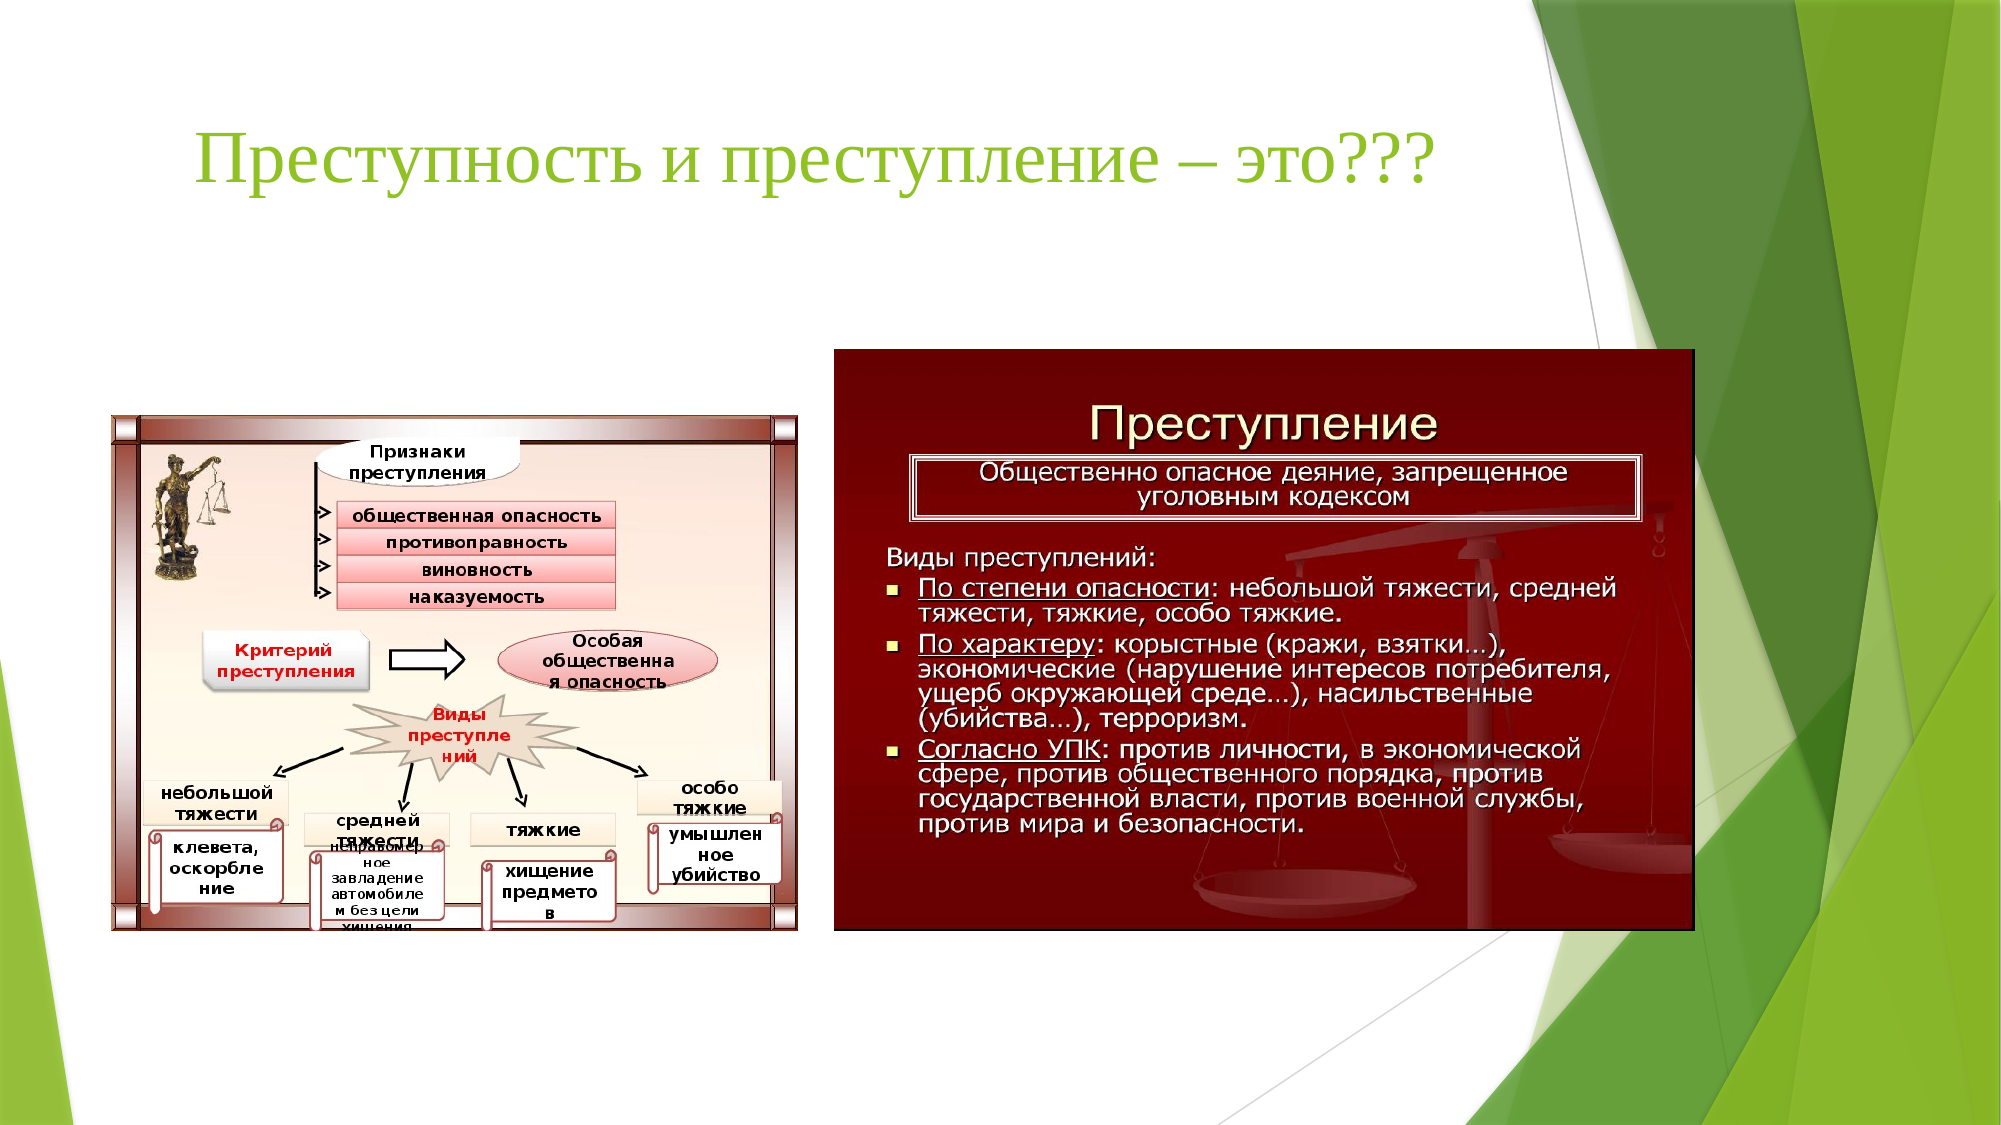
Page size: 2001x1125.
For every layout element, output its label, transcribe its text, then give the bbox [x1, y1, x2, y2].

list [834, 348, 1696, 931]
title Преступность и преступление – это??? [111, 99, 1522, 317]
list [110, 414, 798, 931]
